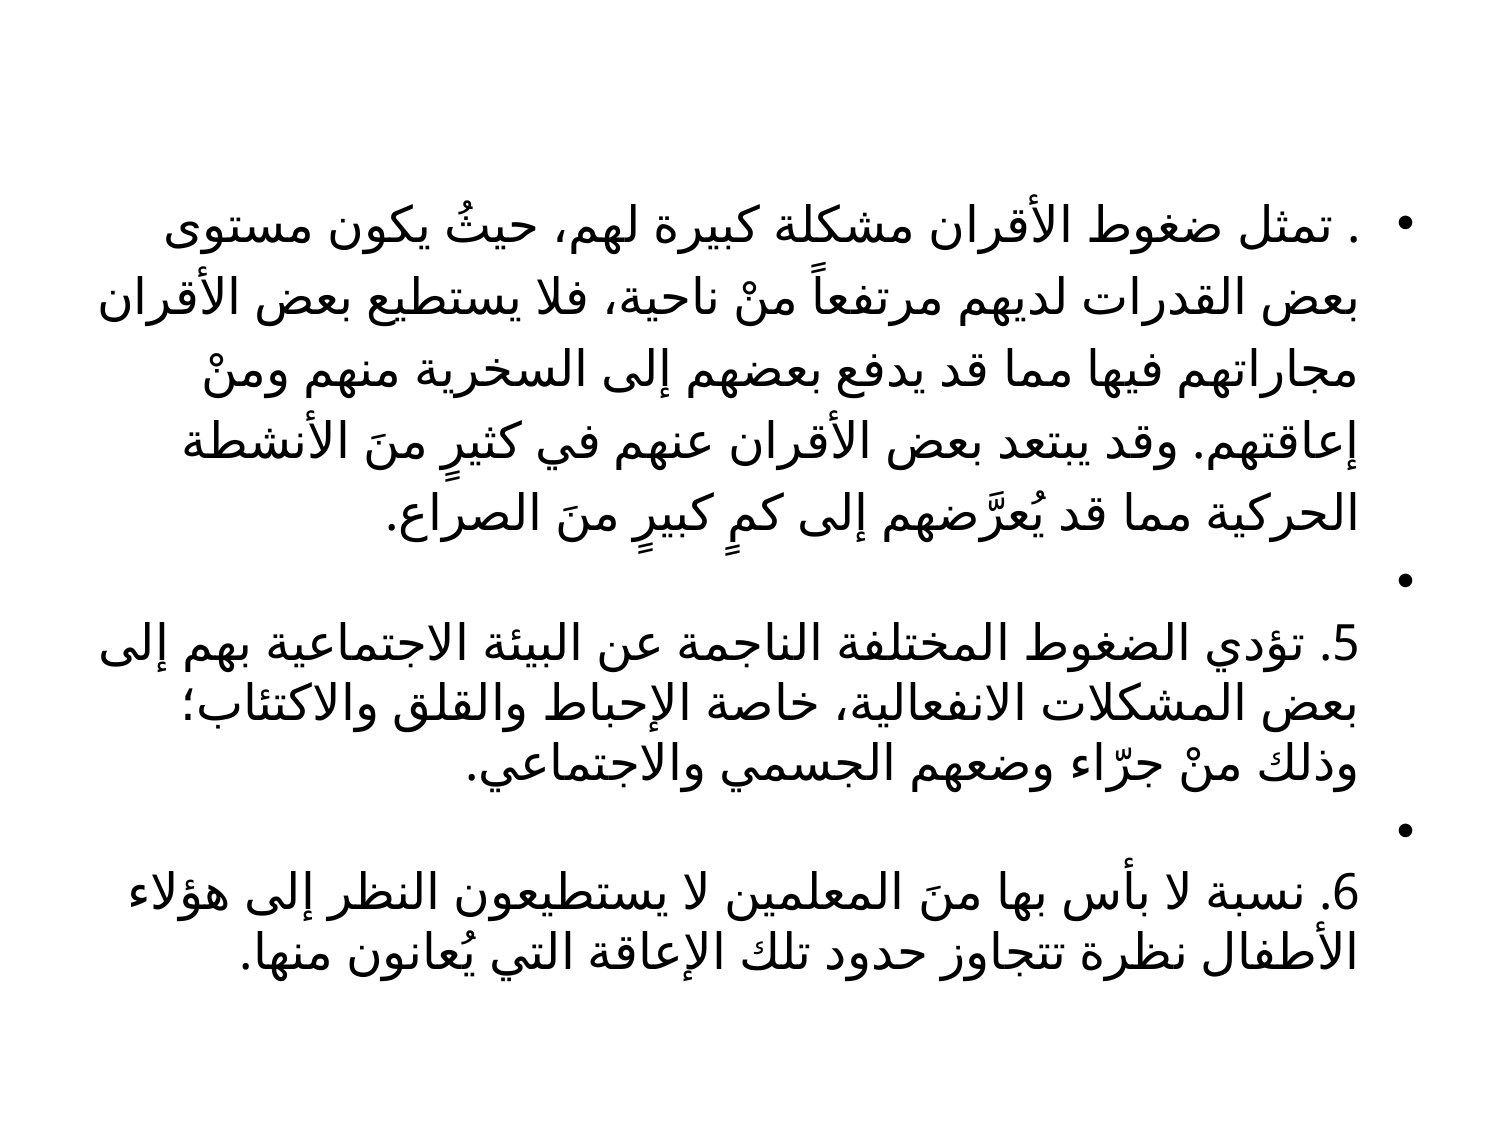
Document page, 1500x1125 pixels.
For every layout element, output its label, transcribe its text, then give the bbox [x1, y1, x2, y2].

list . تمثل ضغوط الأقران مشكلة كبيرة لهم، حيثُ يكون مستوى بعض القدرات لديهم مرتفعاً منْ ناحية، فلا يستطيع بعض الأقران مجاراتهم فيها مما قد يدفع بعضهم إلى السخرية منهم ومنْ إعاقتهم. وقد يبتعد بعض الأقران عنهم في كثيرٍ منَ الأنشطة الحركية مما قد يُعرَّضهم إلى كمٍ كبيرٍ منَ الصراع. 5. تؤدي الضغوط المختلفة الناجمة عن البيئة الاجتماعية بهم إلى بعض المشكلات الانفعالية، خاصة الإحباط والقلق والاكتئاب؛ وذلك منْ جرّاء وضعهم الجسمي والاجتماعي. 6. نسبة لا بأس بها منَ المعلمين لا يستطيعون النظر إلى هؤلاء الأطفال نظرة تتجاوز حدود تلك الإعاقة التي يُعانون منها. [75, 172, 1425, 1005]
